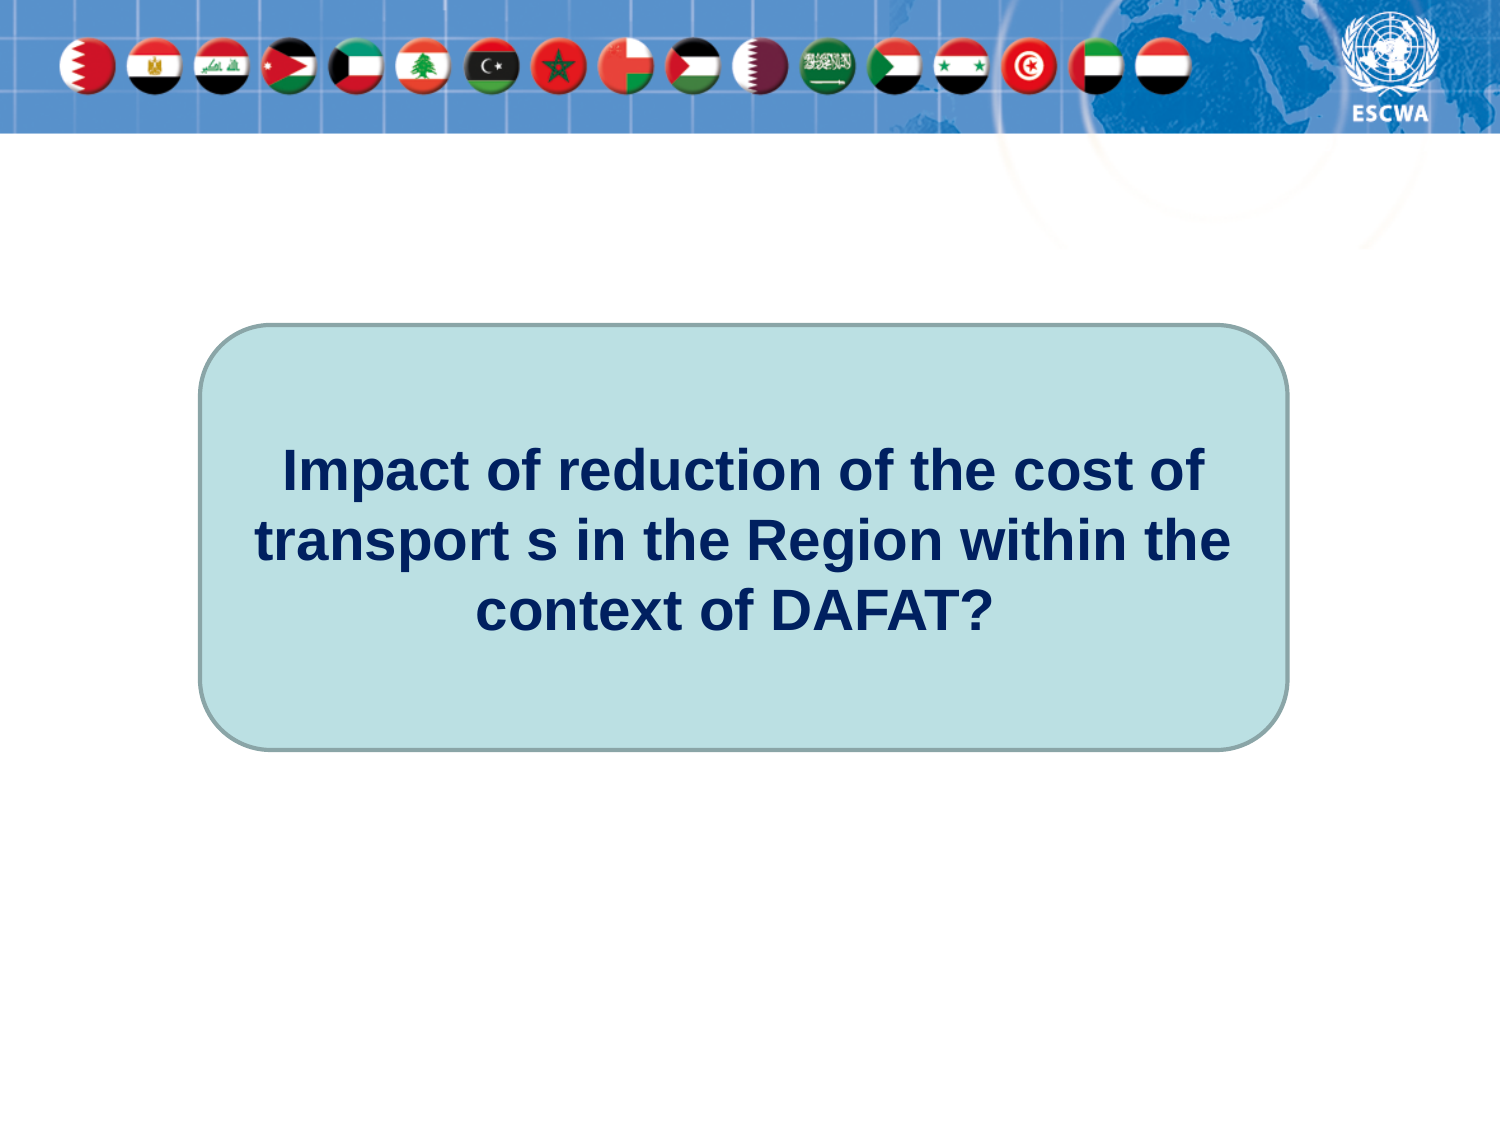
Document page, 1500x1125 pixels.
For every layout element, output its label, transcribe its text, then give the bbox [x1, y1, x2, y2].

picture [0, 0, 1500, 1125]
text_box Impact of reduction of the cost of transport s in the Region within the context of DAFAT? [197, 322, 1290, 753]
